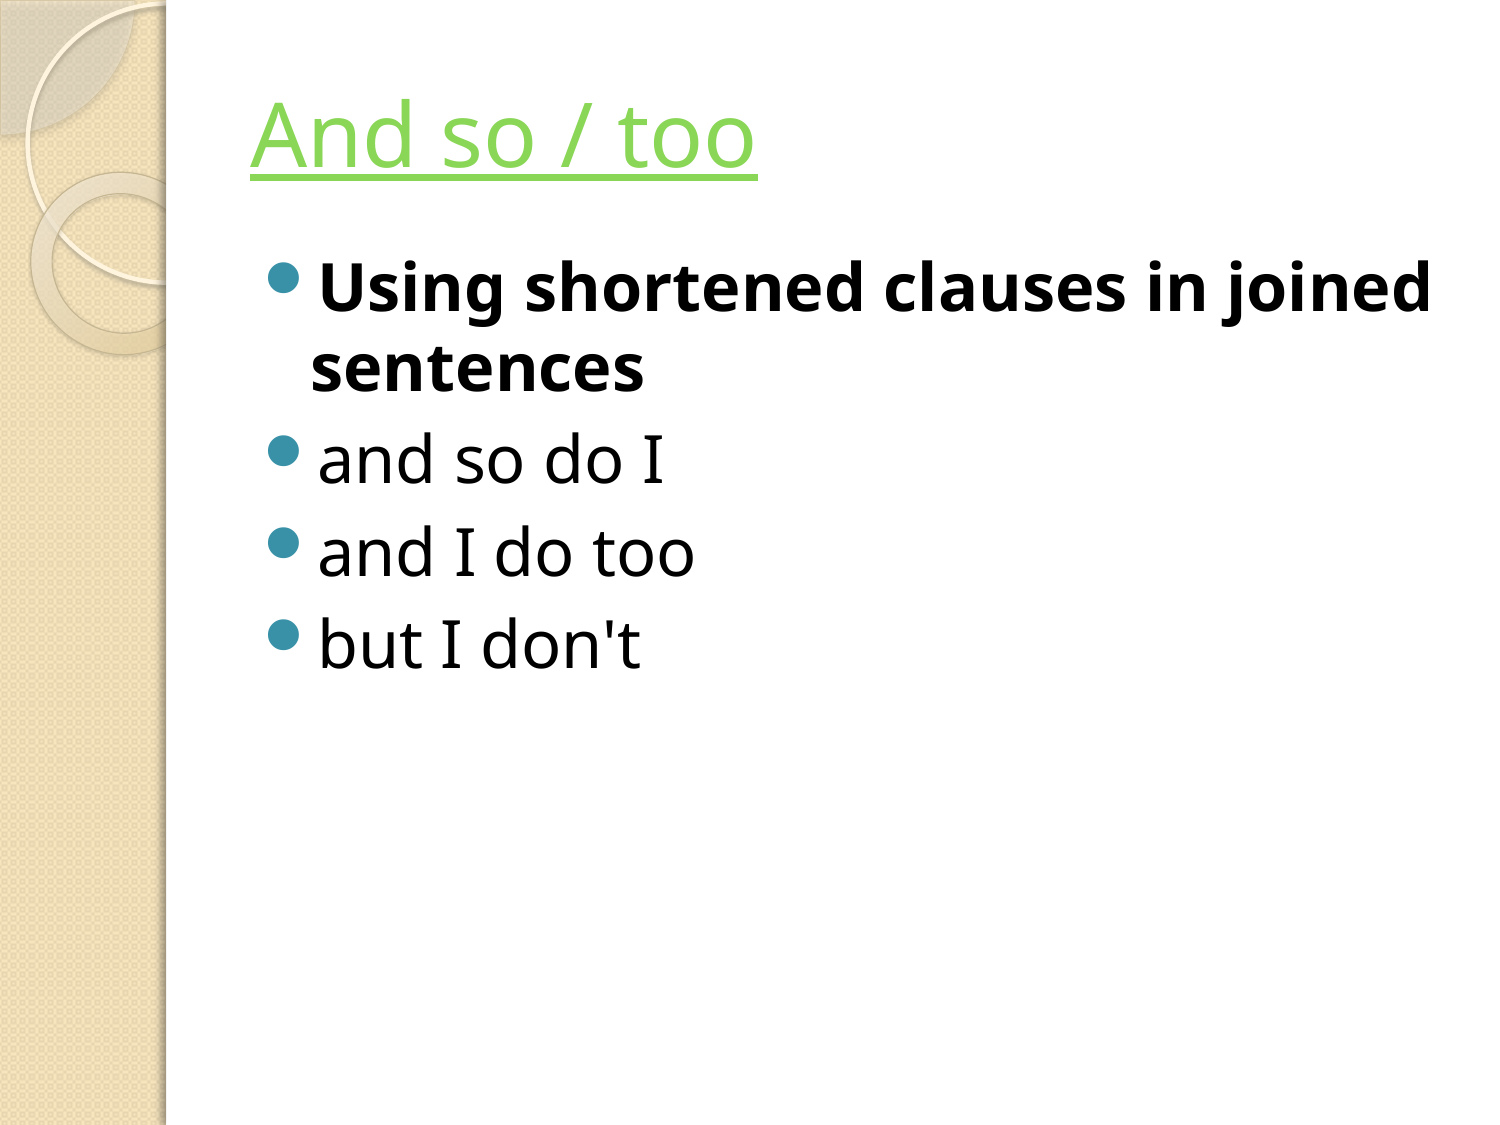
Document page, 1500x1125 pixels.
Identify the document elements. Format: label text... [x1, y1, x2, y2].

list Using shortened clauses in joined sentences and so do I and I do too but I don't [235, 237, 1466, 1025]
title And so / too [235, 45, 1466, 233]
